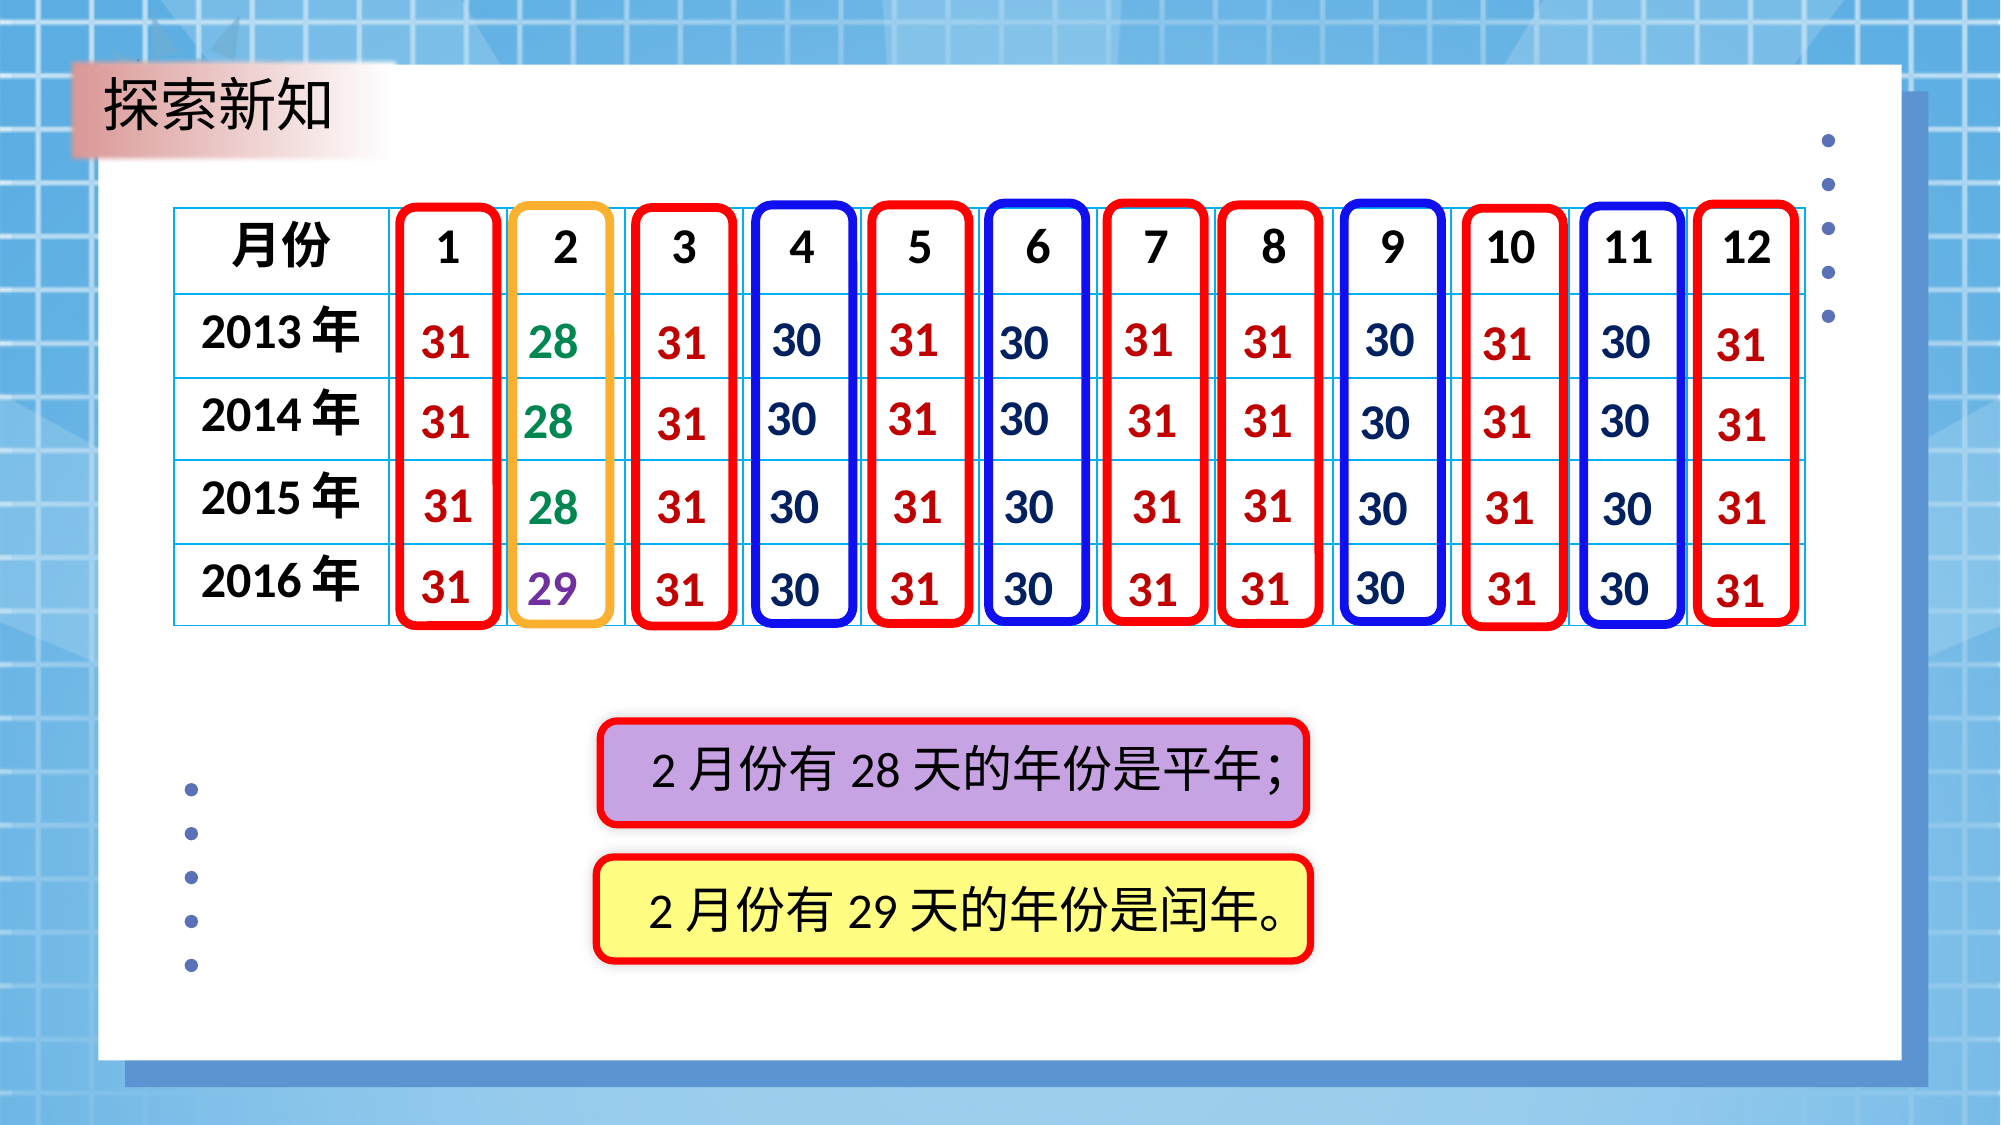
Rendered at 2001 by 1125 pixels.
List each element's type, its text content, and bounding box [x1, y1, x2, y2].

table_header 6 [1086, 209, 1096, 293]
table_cell [862, 295, 869, 377]
table_header 5 [968, 209, 978, 293]
table_cell [1088, 379, 1096, 459]
text_box [1581, 203, 1684, 627]
table_cell [735, 461, 742, 543]
table_cell [1560, 545, 1568, 625]
table_header 7 [1204, 209, 1214, 293]
table_cell [1207, 295, 1214, 377]
table_header 4 [744, 209, 757, 293]
table_cell [1570, 379, 1581, 459]
text_box 30 [1077, 547, 1091, 623]
table_cell [390, 379, 397, 459]
text_box [1695, 201, 1797, 625]
text_box [1105, 200, 1207, 624]
table_header 11 [1679, 209, 1686, 293]
table_cell [1444, 295, 1450, 377]
text_box 30 [987, 613, 997, 623]
table_cell [508, 545, 520, 625]
text_box 31 [1783, 619, 1793, 625]
table_header 月份 [175, 209, 388, 293]
table_header 2 [508, 209, 514, 293]
table_cell [390, 545, 405, 625]
text_box [1464, 206, 1566, 629]
table_cell [1334, 295, 1342, 377]
table_cell [390, 461, 397, 543]
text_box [67, 57, 400, 163]
table_cell [1334, 545, 1450, 625]
text_box [869, 202, 972, 626]
text_box [753, 202, 855, 626]
table_cell [1321, 295, 1332, 377]
table_cell 2016年 [175, 545, 388, 625]
table_cell [626, 461, 633, 543]
table_header 12 [1794, 209, 1804, 293]
table_cell [1098, 379, 1105, 459]
table_cell [1797, 379, 1804, 459]
table_cell [1452, 379, 1464, 459]
table_cell [855, 379, 860, 459]
table_cell [980, 379, 986, 459]
table_cell [729, 545, 742, 625]
table_header 1 [390, 209, 403, 293]
table_cell [1570, 545, 1590, 625]
text_box [1342, 200, 1444, 624]
table_cell [1088, 295, 1096, 377]
text_box 31 [1700, 620, 1709, 625]
table_cell [626, 545, 639, 625]
table_cell [1334, 379, 1342, 459]
table_header 11 [1570, 209, 1586, 293]
table_cell [1688, 295, 1695, 377]
table_cell [960, 545, 978, 625]
table_cell [1444, 461, 1450, 543]
table_header 2 [608, 209, 624, 293]
table_cell [1688, 545, 1700, 625]
table_cell [1688, 461, 1695, 543]
table_header 3 [626, 209, 639, 293]
table_cell [1088, 461, 1096, 543]
table_cell [980, 545, 1096, 625]
table_cell [1452, 545, 1470, 625]
table_cell [1216, 545, 1230, 625]
table_header 8 [1318, 209, 1332, 293]
table_cell [1797, 461, 1804, 543]
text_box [596, 856, 1340, 962]
table_header 8 [1216, 209, 1223, 293]
table_cell [1688, 379, 1695, 459]
table_cell [1452, 295, 1464, 377]
table_cell [626, 379, 633, 459]
table_cell [844, 545, 860, 625]
table_cell [972, 461, 978, 543]
table_header 9 [1441, 209, 1450, 293]
table_cell [1570, 295, 1581, 377]
table_header 7 [1098, 209, 1107, 293]
table_cell [1570, 461, 1581, 543]
table_cell [972, 295, 978, 377]
text_box [986, 200, 1088, 624]
table_cell [626, 295, 633, 377]
table_cell [612, 379, 624, 459]
table_header 9 [1334, 209, 1344, 293]
table_cell [735, 295, 742, 377]
table_cell [972, 379, 978, 459]
table_cell [862, 461, 869, 543]
table_cell [1098, 545, 1214, 625]
table_cell [390, 295, 397, 377]
text_box [397, 205, 500, 628]
table_cell [1310, 545, 1332, 625]
table_header 5 [862, 209, 873, 293]
table_cell [1797, 295, 1804, 377]
table_cell [1098, 461, 1105, 543]
table_cell [744, 379, 753, 459]
table_cell [980, 461, 986, 543]
table_cell [1444, 379, 1450, 459]
text_box 30 [1340, 546, 1350, 622]
table_header 10 [1559, 209, 1568, 293]
table_cell [1207, 461, 1214, 543]
text_box 30 [754, 615, 764, 625]
text_box [633, 205, 735, 629]
table_cell [855, 461, 860, 543]
table_cell [1334, 461, 1342, 543]
text_box [1219, 202, 1322, 626]
table_cell [1098, 295, 1105, 377]
table_cell [855, 295, 860, 377]
table_cell [1321, 379, 1332, 459]
table_cell [492, 545, 506, 625]
table_cell [603, 545, 624, 625]
picture [0, 0, 2001, 1125]
table_cell [744, 461, 753, 543]
text_box 29 [606, 547, 615, 623]
table_cell 2015年 [175, 461, 388, 543]
table_cell [735, 379, 742, 459]
table_cell [612, 295, 624, 377]
table_cell [500, 379, 506, 459]
table_cell [1793, 545, 1804, 625]
table_cell [744, 545, 754, 625]
table_cell [1207, 379, 1214, 459]
table_cell 2013年 [175, 295, 388, 377]
table_cell [980, 295, 986, 377]
table_cell [744, 295, 753, 377]
text_box [510, 203, 612, 627]
table_header 3 [729, 209, 742, 293]
table_cell [612, 461, 624, 543]
table_cell [500, 461, 506, 543]
table_header 10 [1452, 209, 1471, 293]
table_cell [862, 379, 869, 459]
table_header 4 [852, 209, 860, 293]
table_cell [1322, 461, 1332, 543]
table_cell [1675, 545, 1686, 625]
table_cell 2014年 [175, 379, 388, 459]
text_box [599, 720, 1335, 826]
table_cell [862, 545, 881, 625]
table_header 1 [494, 209, 506, 293]
table_cell [1452, 461, 1464, 543]
table_header 12 [1688, 209, 1698, 293]
table_cell [499, 295, 506, 377]
table_header 6 [980, 209, 989, 293]
